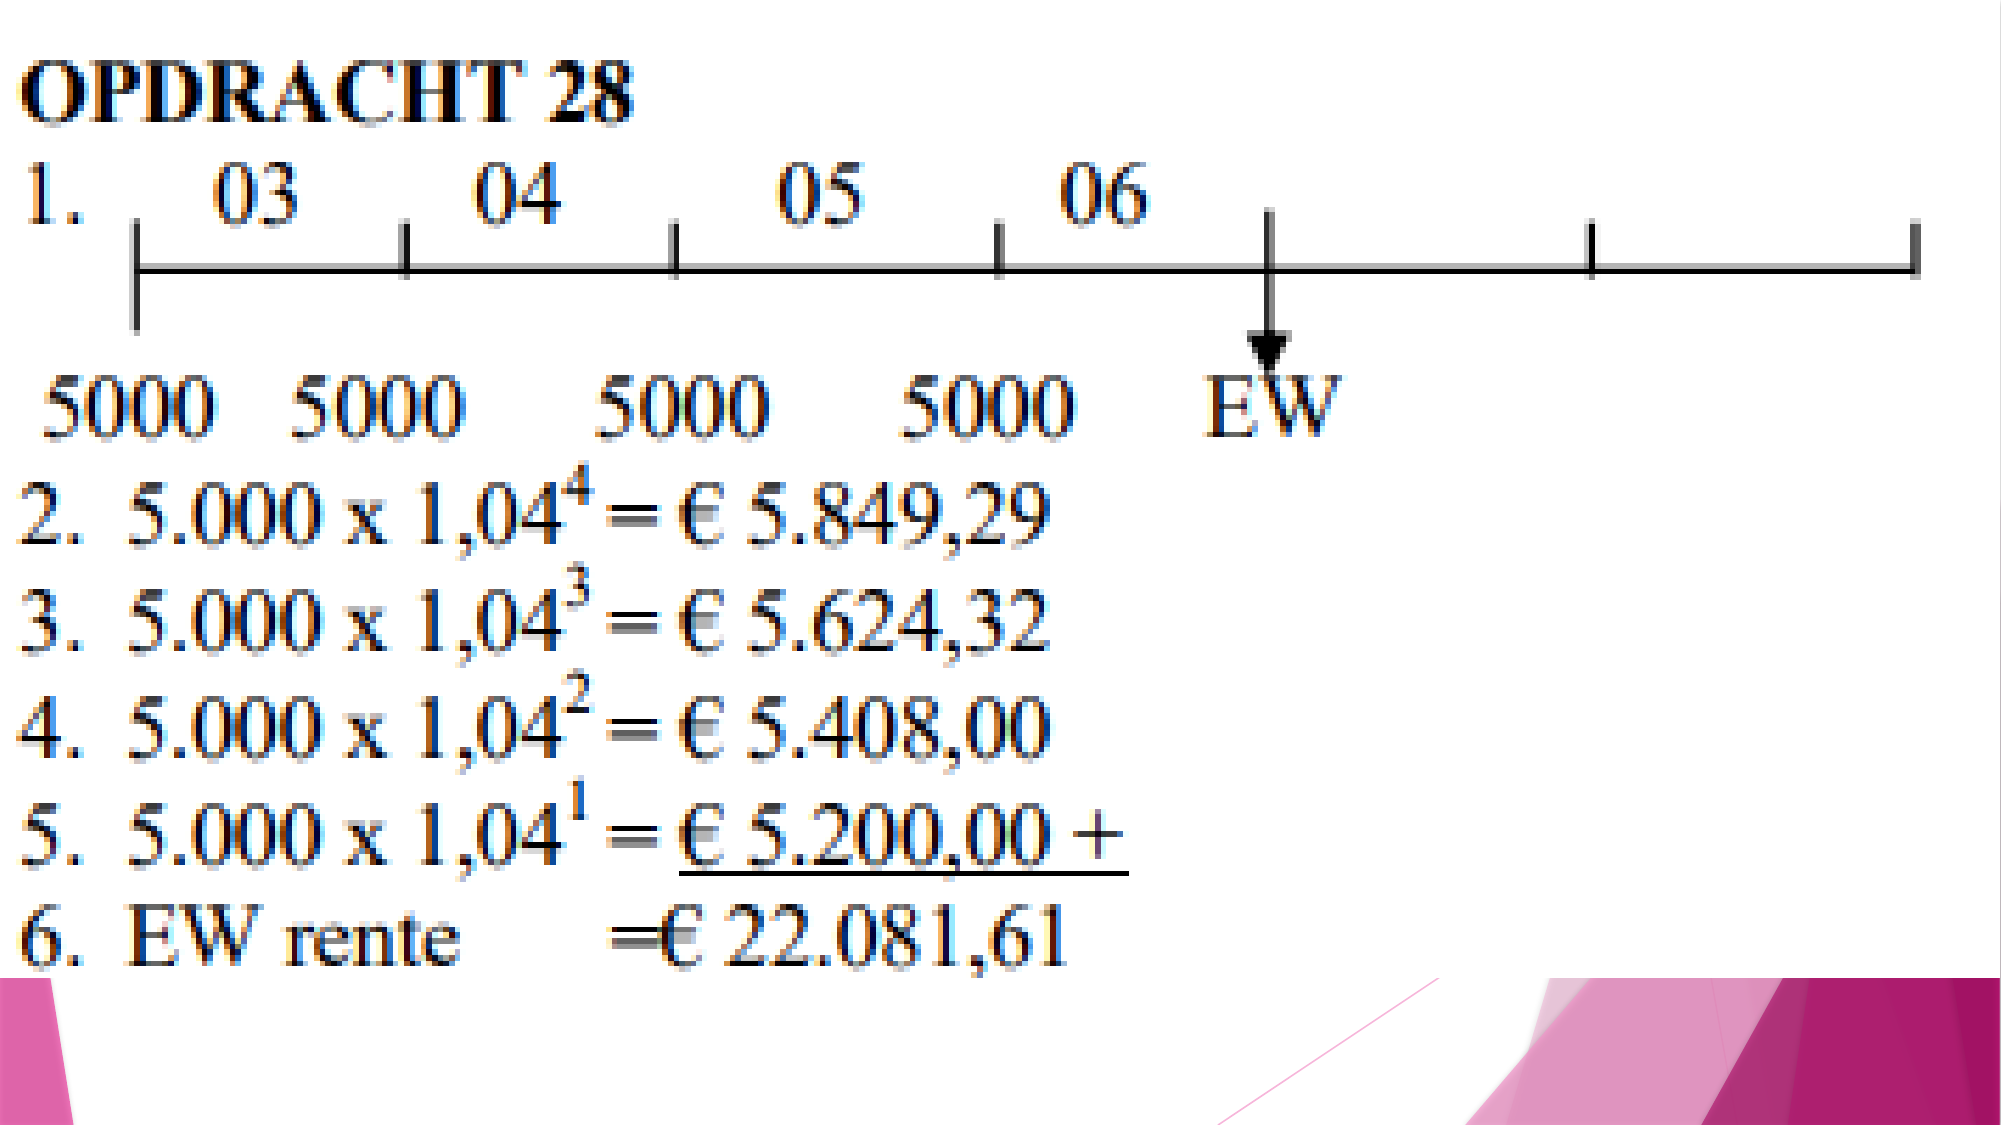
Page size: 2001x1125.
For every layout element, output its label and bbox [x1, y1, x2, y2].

picture [0, 0, 2000, 979]
